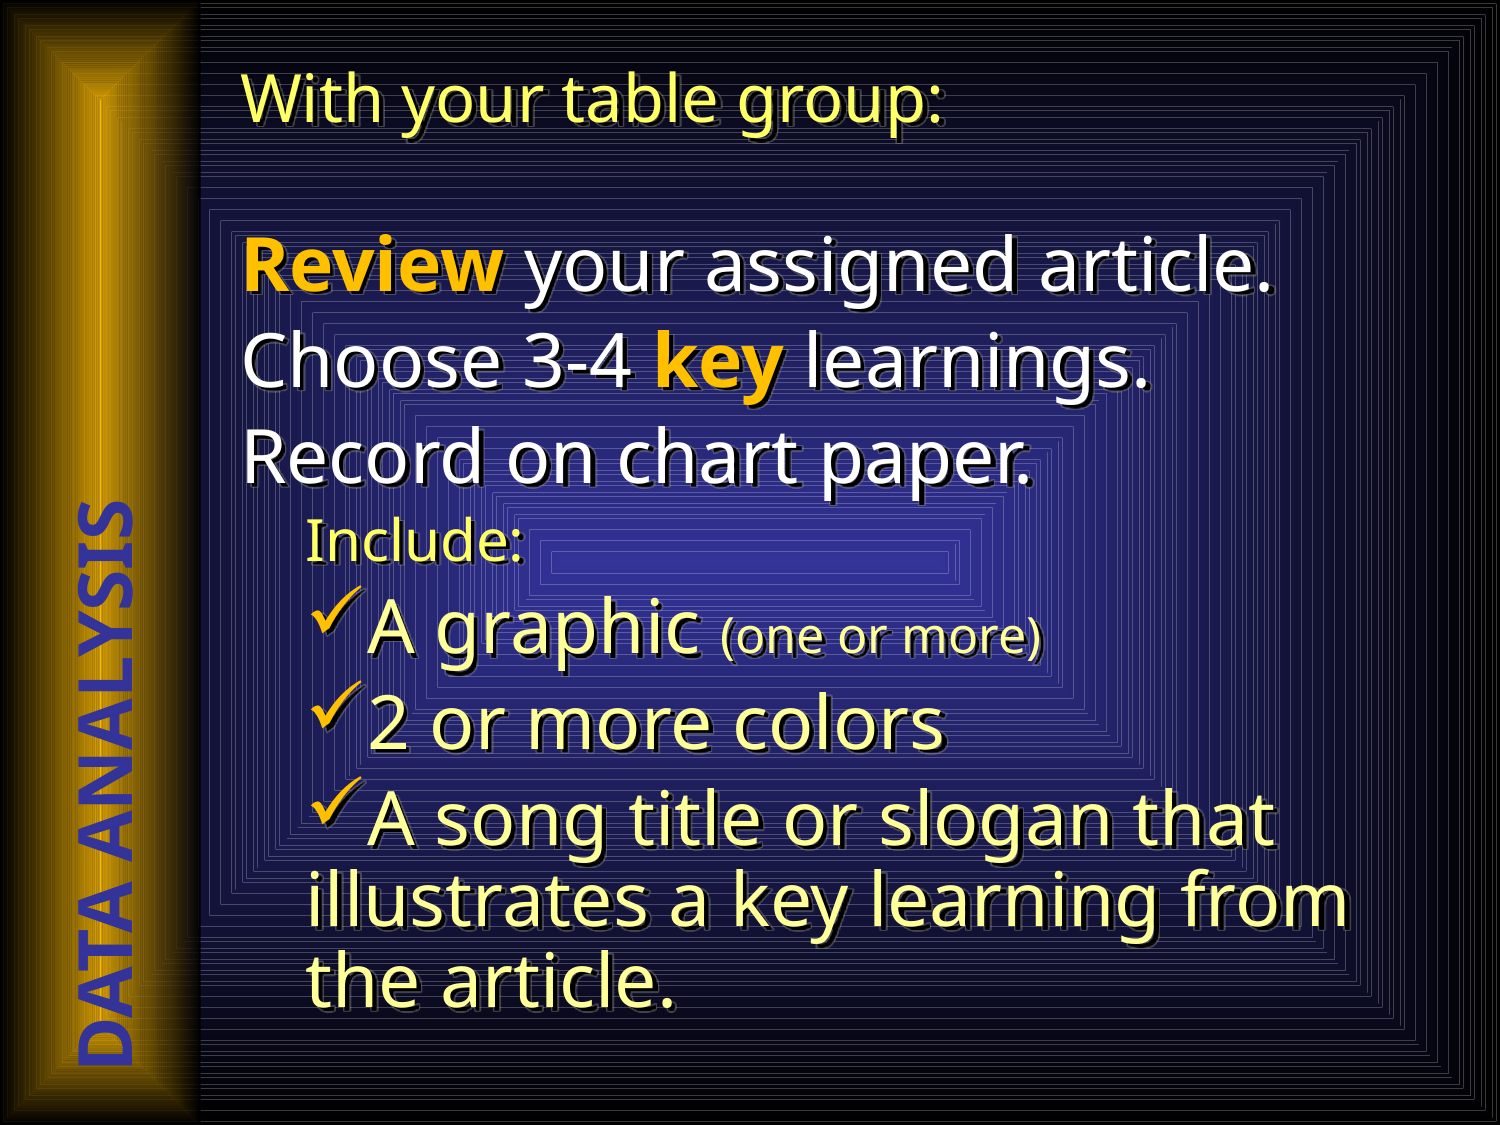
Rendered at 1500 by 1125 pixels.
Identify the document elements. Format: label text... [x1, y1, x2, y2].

list With your table group: Review your assigned article. Choose 3-4 key learnings. Record on chart paper. Include: A graphic (one or more) 2 or more colors A song title or slogan that illustrates a key learning from the article. [224, 57, 1451, 1001]
text_box DATA ANALYSIS [49, 0, 155, 1088]
